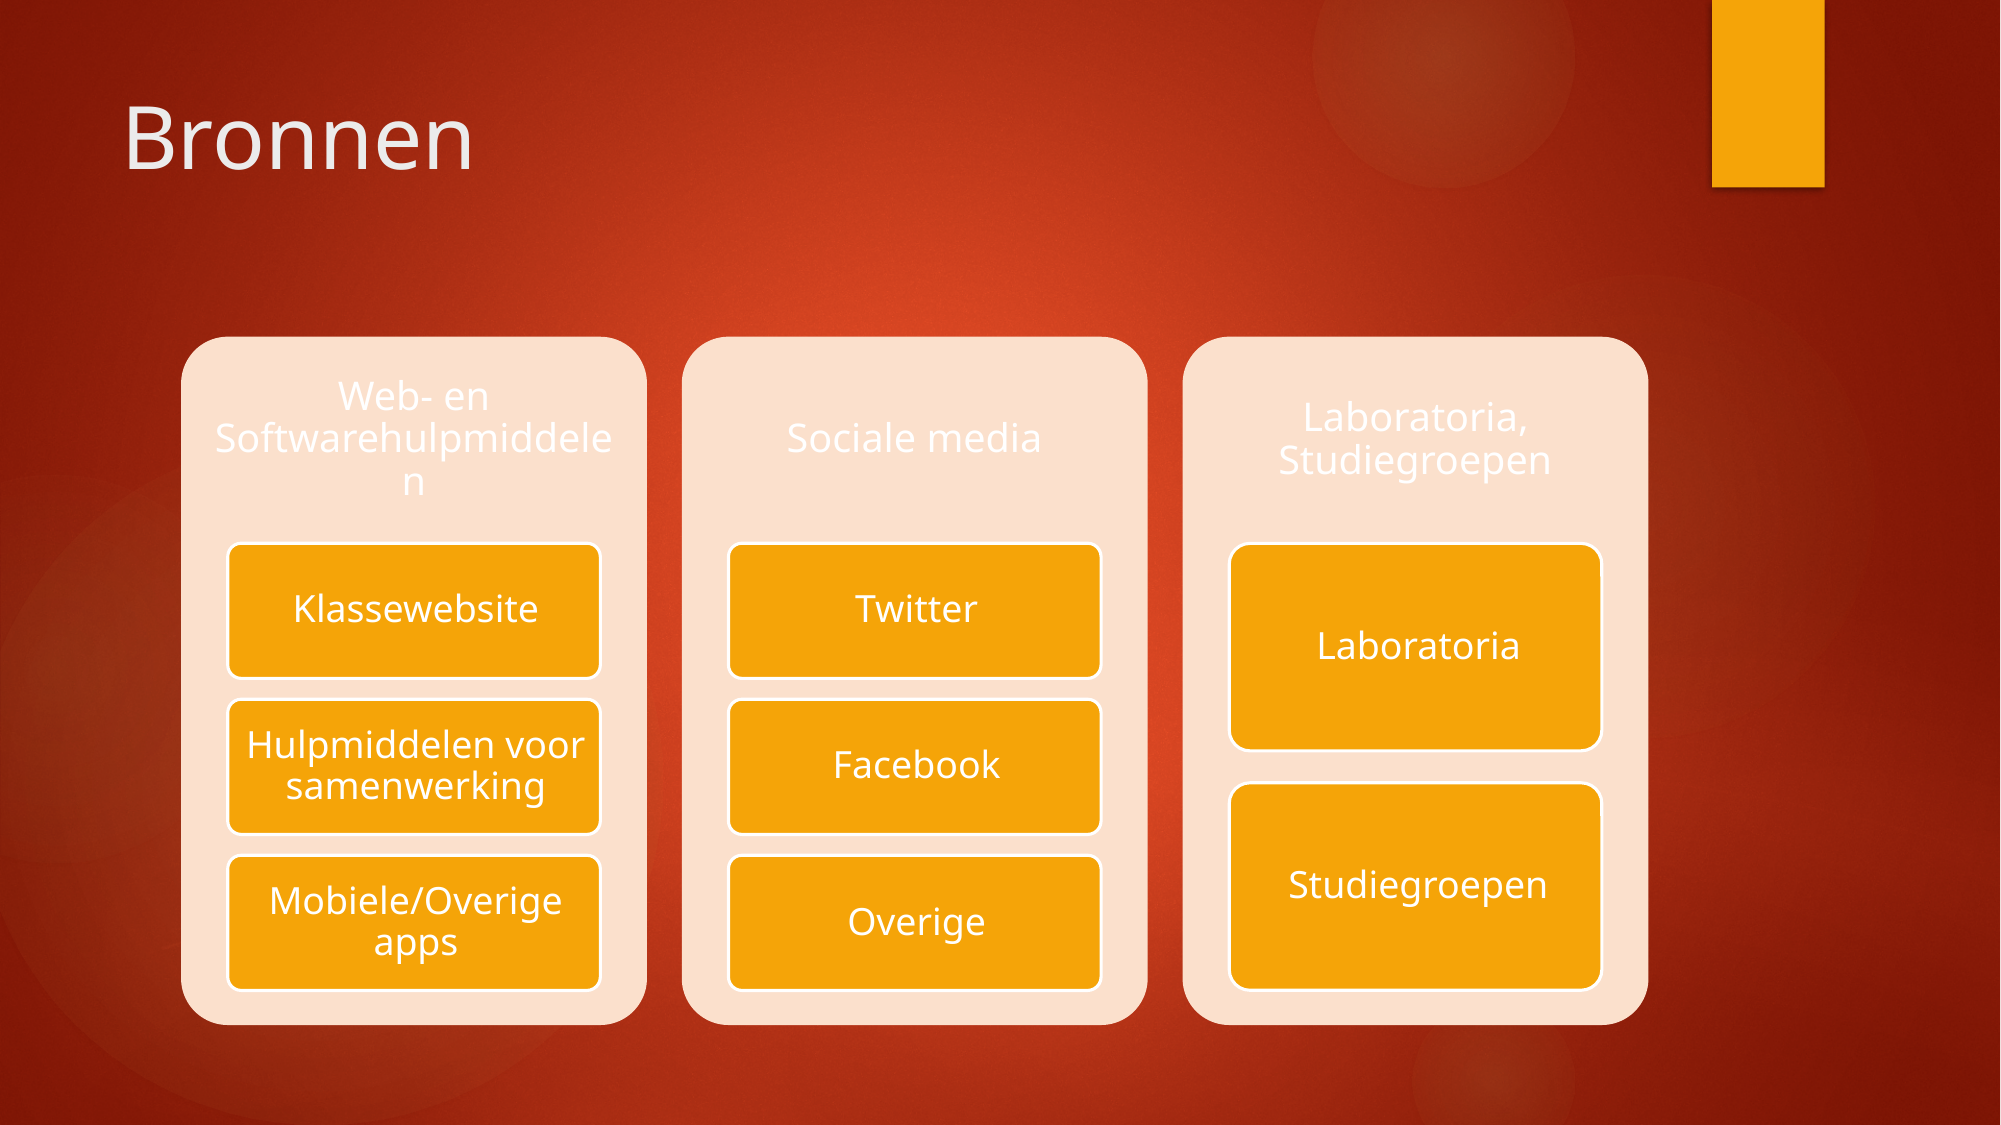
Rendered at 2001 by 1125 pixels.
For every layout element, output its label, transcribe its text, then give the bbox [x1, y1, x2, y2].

title Bronnen [106, 74, 1649, 304]
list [180, 336, 1649, 1026]
